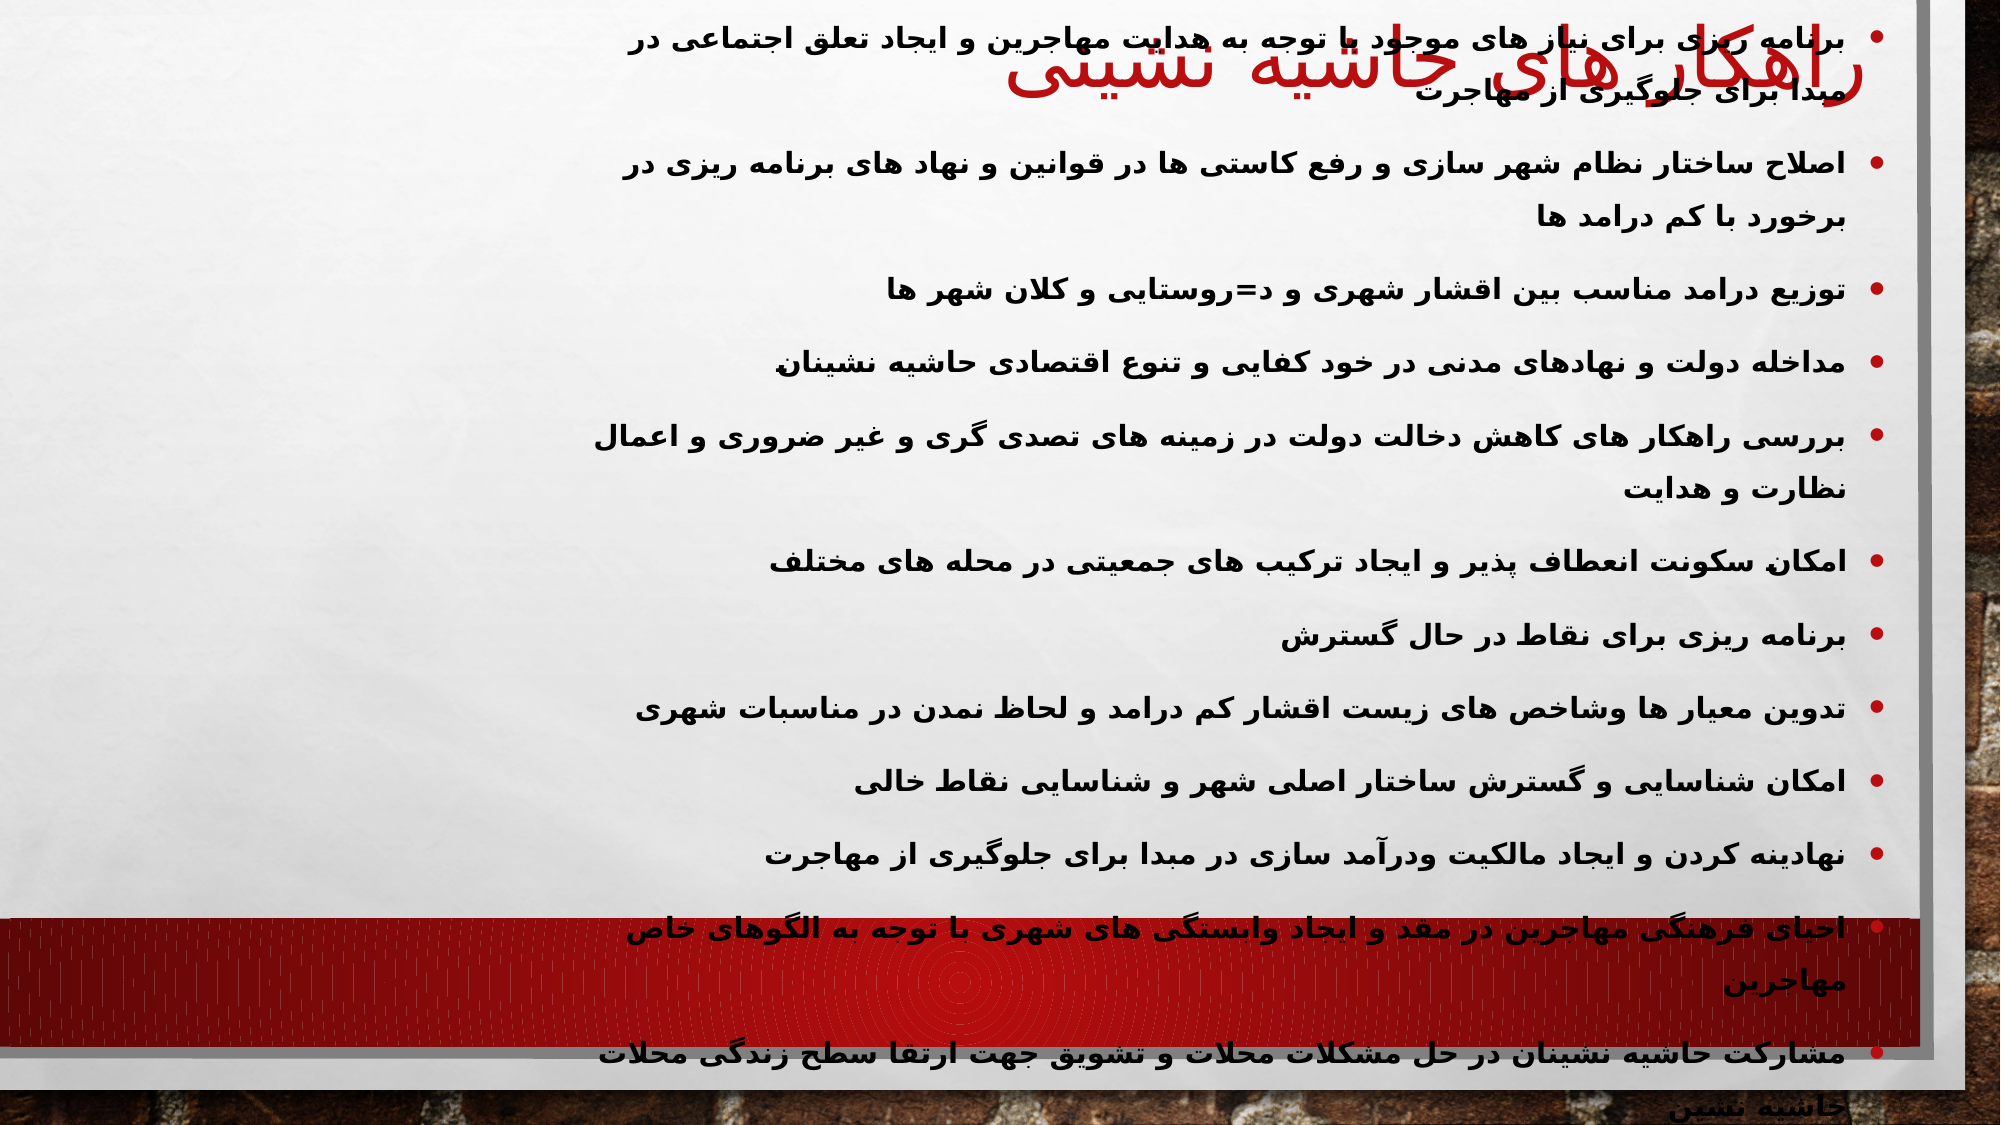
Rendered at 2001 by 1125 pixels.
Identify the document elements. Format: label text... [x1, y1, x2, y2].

title راهکار های حاشیه نشینی [534, 0, 1885, 122]
list برنامه ریزی برای نیاز های موجود با توجه به هدایت مهاجرین و ایجاد تعلق اجتماعی در مبدا برای جلوگیری از مهاجرت اصلاح ساختار نظام شهر سازی و رفع کاستی ها در قوانین و نهاد های برنامه ریزی در برخورد با کم درامد ها توزیع درامد مناسب بین اقشار شهری و د=روستایی و کلان شهر ها مداخله دولت و نهادهای مدنی در خود کفایی و تنوع اقتصادی حاشیه نشینان بررسی راهکار های کاهش دخالت دولت در زمینه های تصدی گری و غیر ضروری و اعمال نظارت و هدایت امکان سکونت انعطاف پذیر و ایجاد ترکیب های جمعیتی در محله های مختلف برنامه ریزی برای نقاط در حال گسترش تدوین معیار ها وشاخص های زیست اقشار کم درامد و لحاظ نمدن در مناسبات شهری امکان شناسایی و گسترش ساختار اصلی شهر و شناسایی نقاط خالی نهادینه کردن و ایجاد مالکیت ودرآمد سازی در مبدا برای جلوگیری از مهاجرت احیای فرهنگی مهاجرین در مقد و ایجاد وابستگی های شهری با توجه به الگوهای خاص مهاجرین مشارکت حاشیه نشینان در حل مشکلات محلات و تشویق جهت ارتقا سطح زندگی محلات حاشیه نشین [549, 201, 1900, 977]
picture [0, 0, 2000, 1125]
